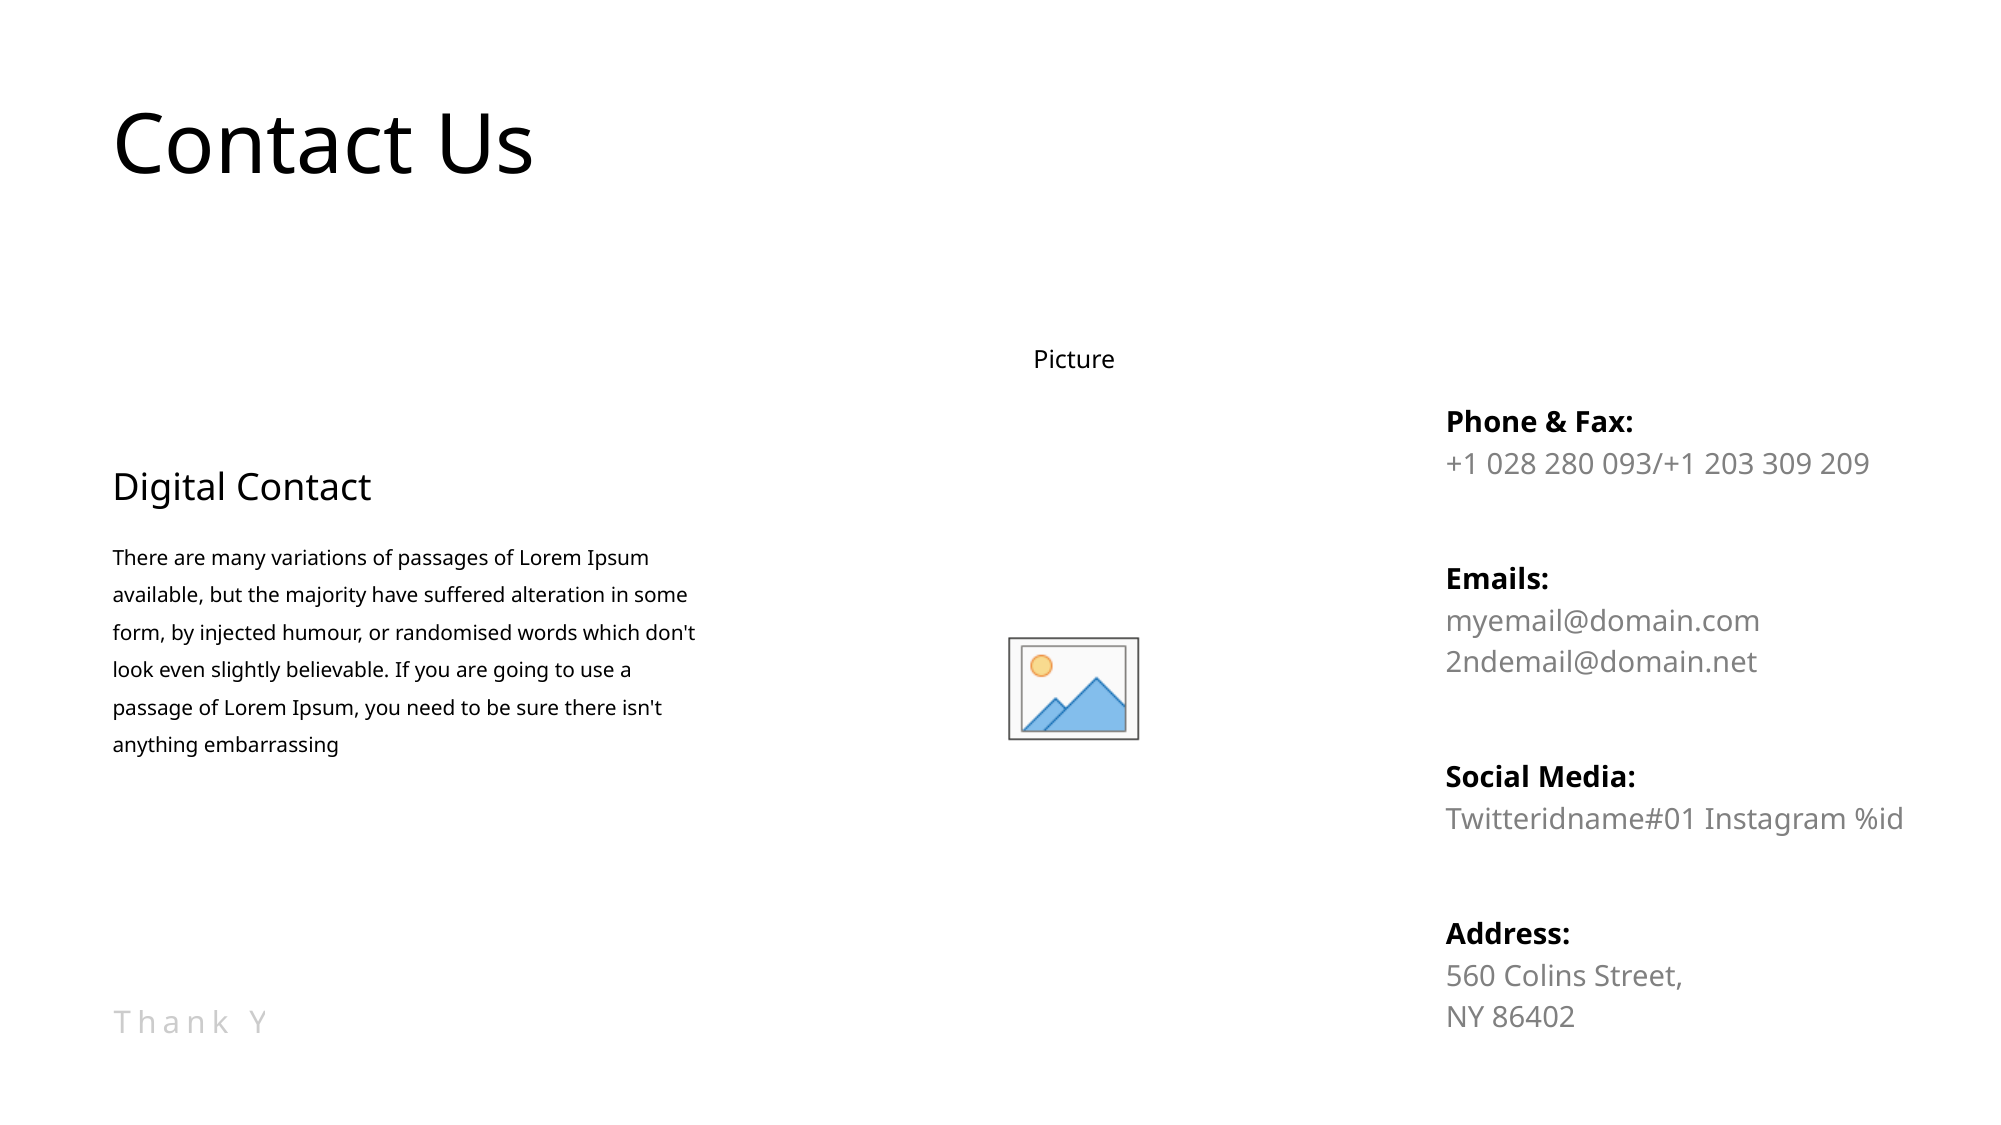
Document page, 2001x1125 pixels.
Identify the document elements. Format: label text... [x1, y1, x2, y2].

text_box Address: 560 Colins Street, NY 86402 [1431, 901, 1833, 1041]
text_box Social Media: Twitteridname#01 Instagram %id [1430, 744, 1968, 843]
text_box Digital Contact [97, 455, 450, 516]
text_box Contact Us [97, 83, 1177, 199]
picture [823, 335, 1325, 1042]
text_box Phone & Fax: +1 028 280 093/+1 203 309 209 [1431, 389, 1983, 488]
text_box Thank You [98, 970, 519, 1048]
text_box Emails: myemail@domain.com 2ndemail@domain.net [1430, 546, 1812, 687]
text_box There are many variations of passages of Lorem Ipsum available, but the majority have suffered alteration in some form, by injected humour, or randomised words which don't look even slightly believable. If you are going to use a passage of Lorem Ipsum, you need to be sure there isn't anything embarrassing [97, 524, 718, 765]
